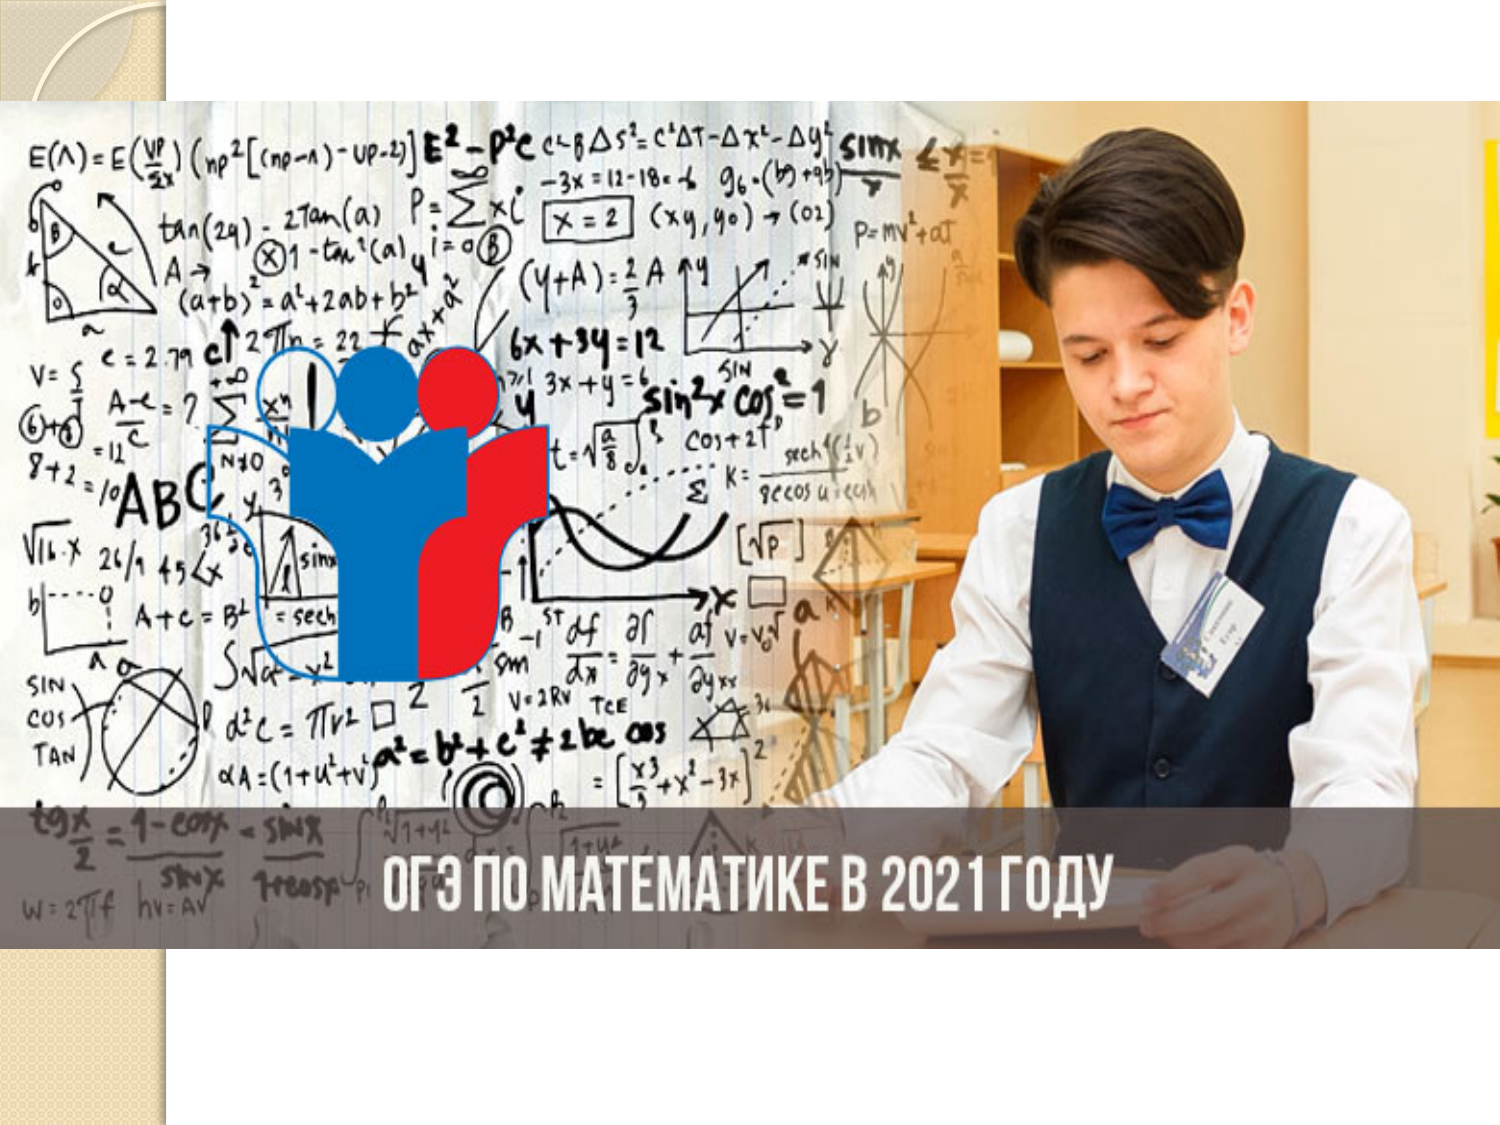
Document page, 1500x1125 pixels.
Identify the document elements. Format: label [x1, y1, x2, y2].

picture [0, 101, 1500, 950]
